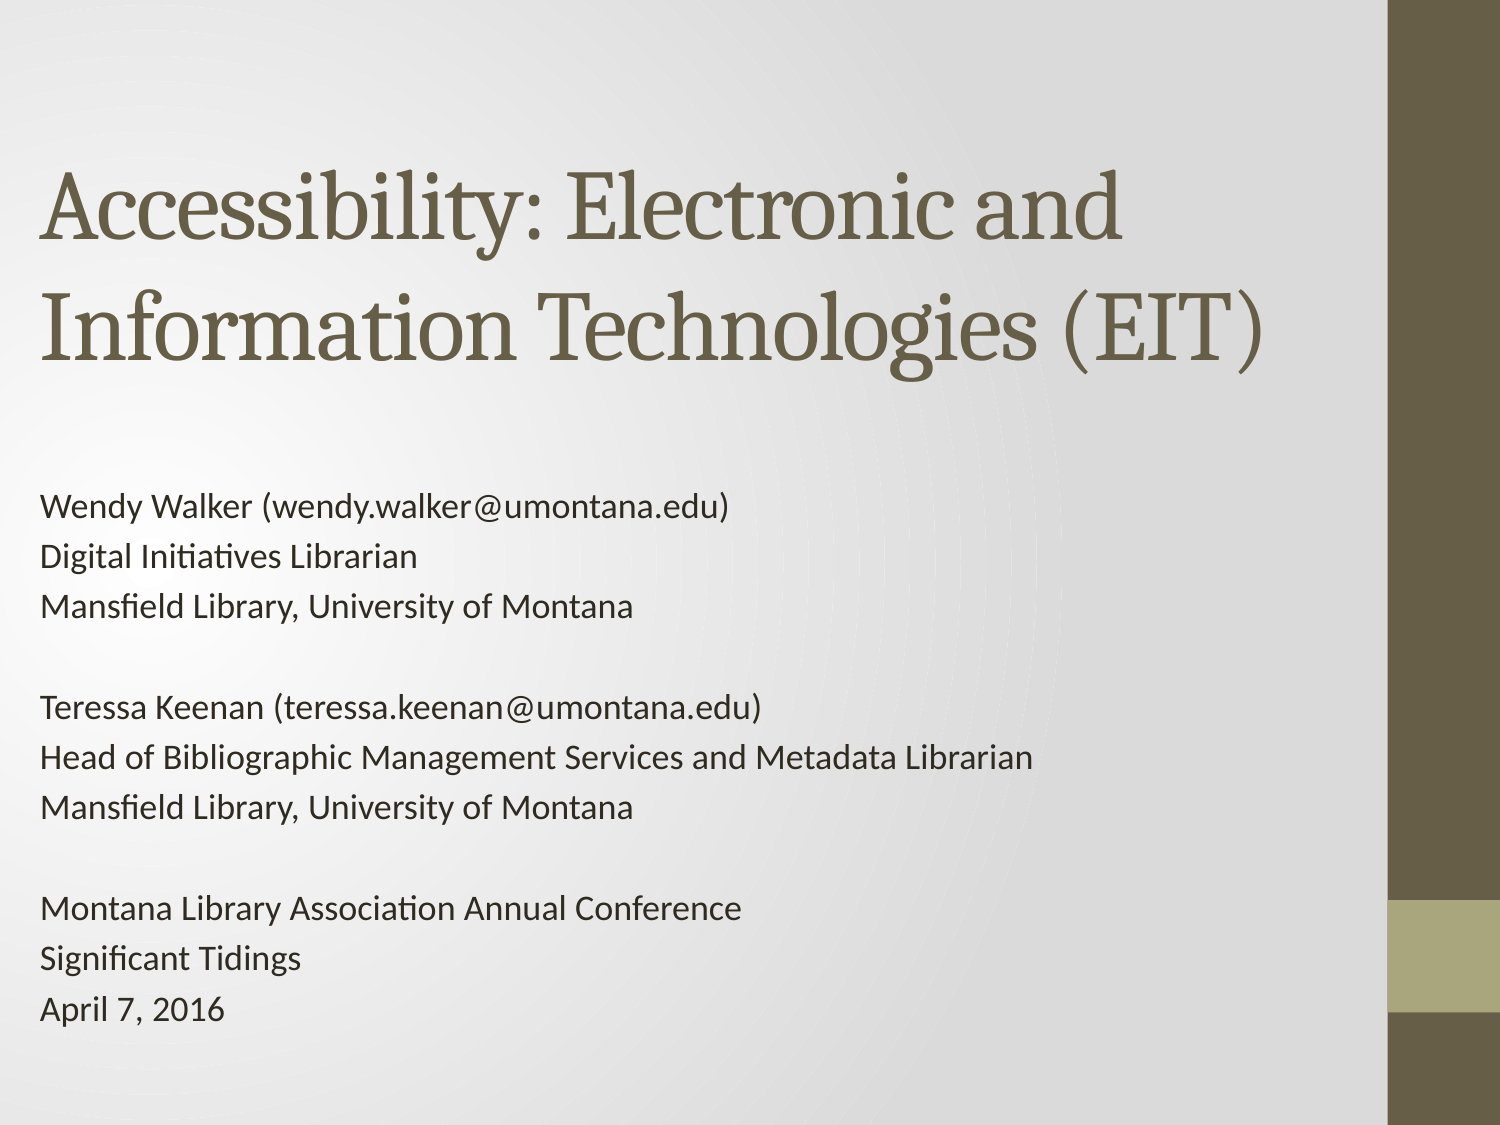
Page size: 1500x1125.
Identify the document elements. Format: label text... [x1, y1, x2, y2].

subtitle Wendy Walker (wendy.walker@umontana.edu) Digital Initiatives Librarian Mansfield Library, University of Montana Teressa Keenan (teressa.keenan@umontana.edu) Head of Bibliographic Management Services and Metadata Librarian Mansfield Library, University of Montana Montana Library Association Annual Conference Significant Tidings April 7, 2016 [24, 474, 1375, 1038]
title Accessibility: Electronic and Information Technologies (EIT) [24, 146, 1375, 388]
